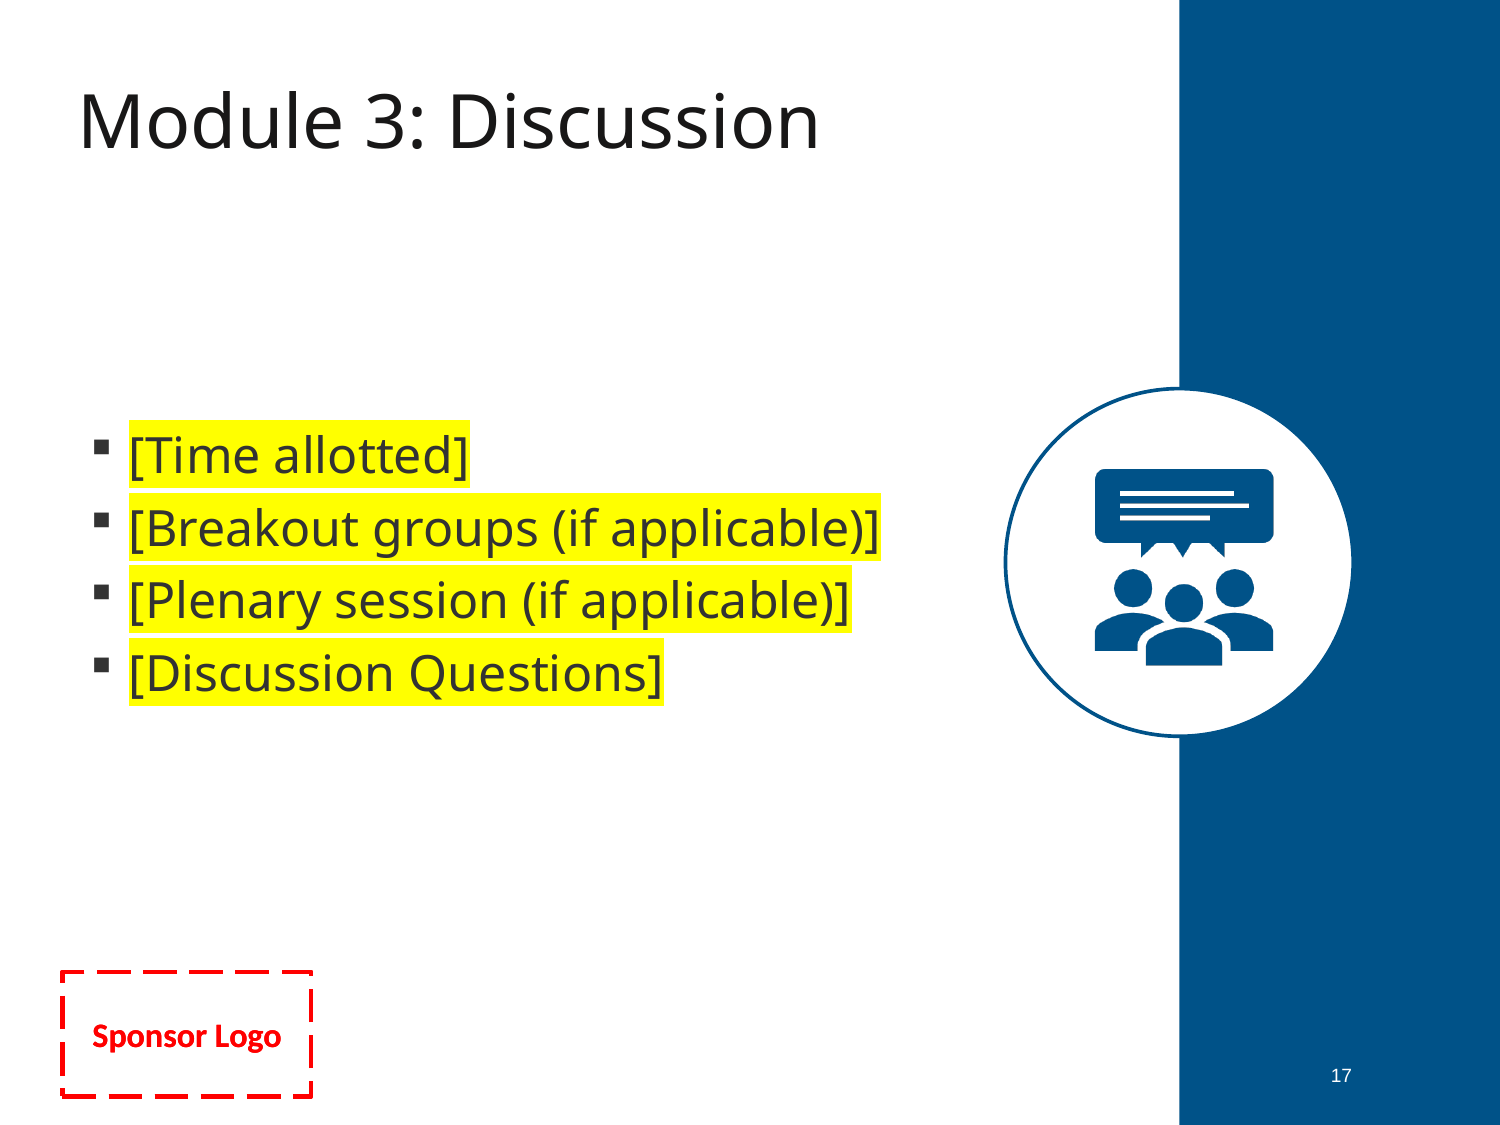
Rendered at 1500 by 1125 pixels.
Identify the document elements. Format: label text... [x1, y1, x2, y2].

title Module 3: Discussion [62, 37, 1177, 201]
picture [1064, 449, 1301, 686]
slide_number 17 [1242, 1052, 1368, 1098]
list [Time allotted] [Breakout groups (if applicable)] [Plenary session (if applicable)] [Discussion Questions] [75, 188, 992, 937]
text_box [1003, 386, 1356, 739]
text_box [1177, 0, 1500, 1125]
